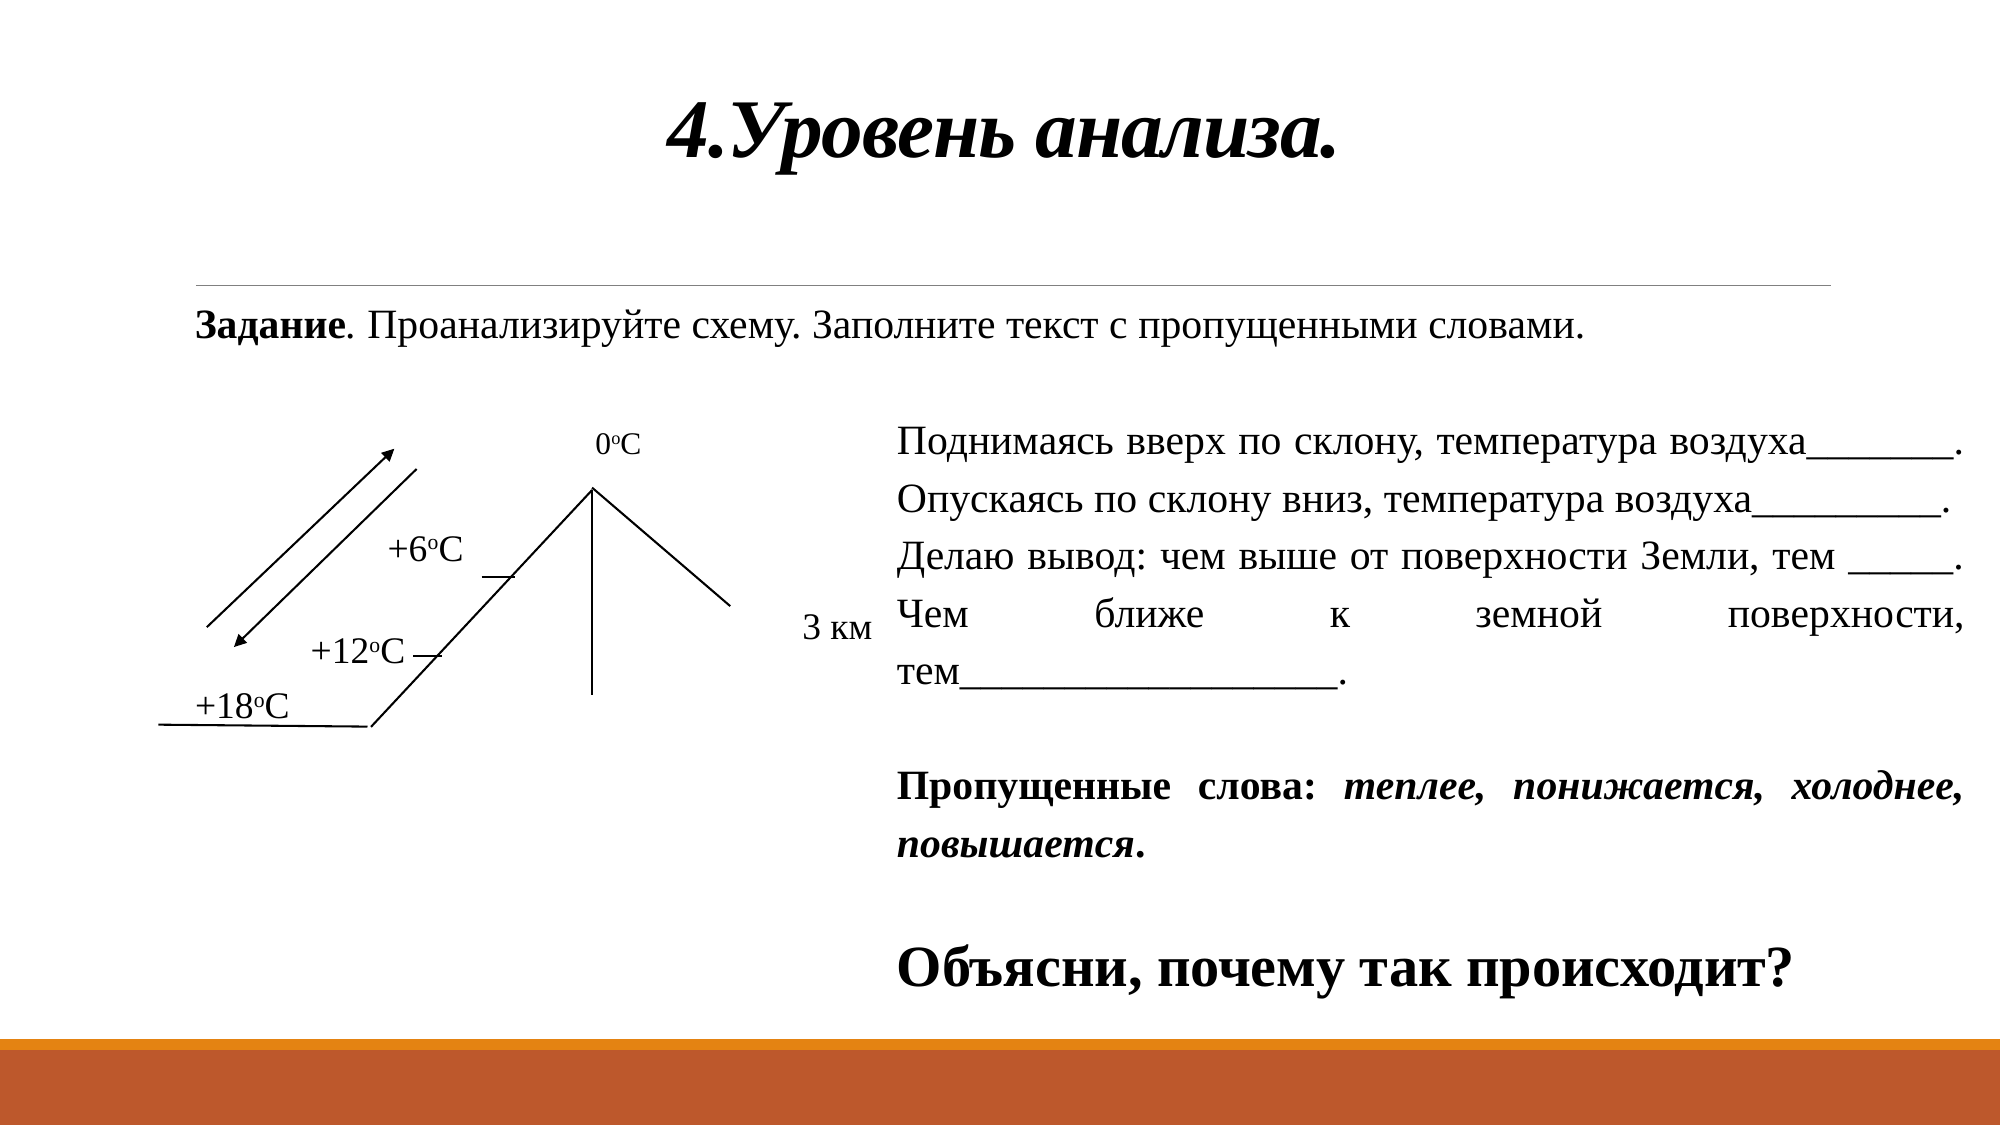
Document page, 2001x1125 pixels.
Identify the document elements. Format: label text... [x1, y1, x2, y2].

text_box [157, 724, 367, 728]
text_box Задание. Проанализируйте схему. Заполните текст с пропущенными словами. [180, 282, 1633, 355]
text_box +18оС [179, 679, 314, 721]
text_box 3 км [787, 594, 882, 655]
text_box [591, 487, 731, 607]
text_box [206, 448, 395, 628]
text_box +12оС [295, 655, 367, 679]
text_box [233, 468, 418, 648]
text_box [370, 489, 593, 728]
text_box Поднимаясь вверх по склону, температура воздуха_______. Опускаясь по склону вниз, температура воздуха_________. Делаю вывод: чем выше от поверхности Земли, тем _____. Чем ближе к земной поверхности, тем__________________. Пропущенные слова: теплее, понижается, холоднее, повышается. Объясни, почему так происходит? [882, 398, 1980, 1109]
title 4.Уровень анализа. [180, 47, 1830, 182]
list 0оС [582, 403, 664, 472]
